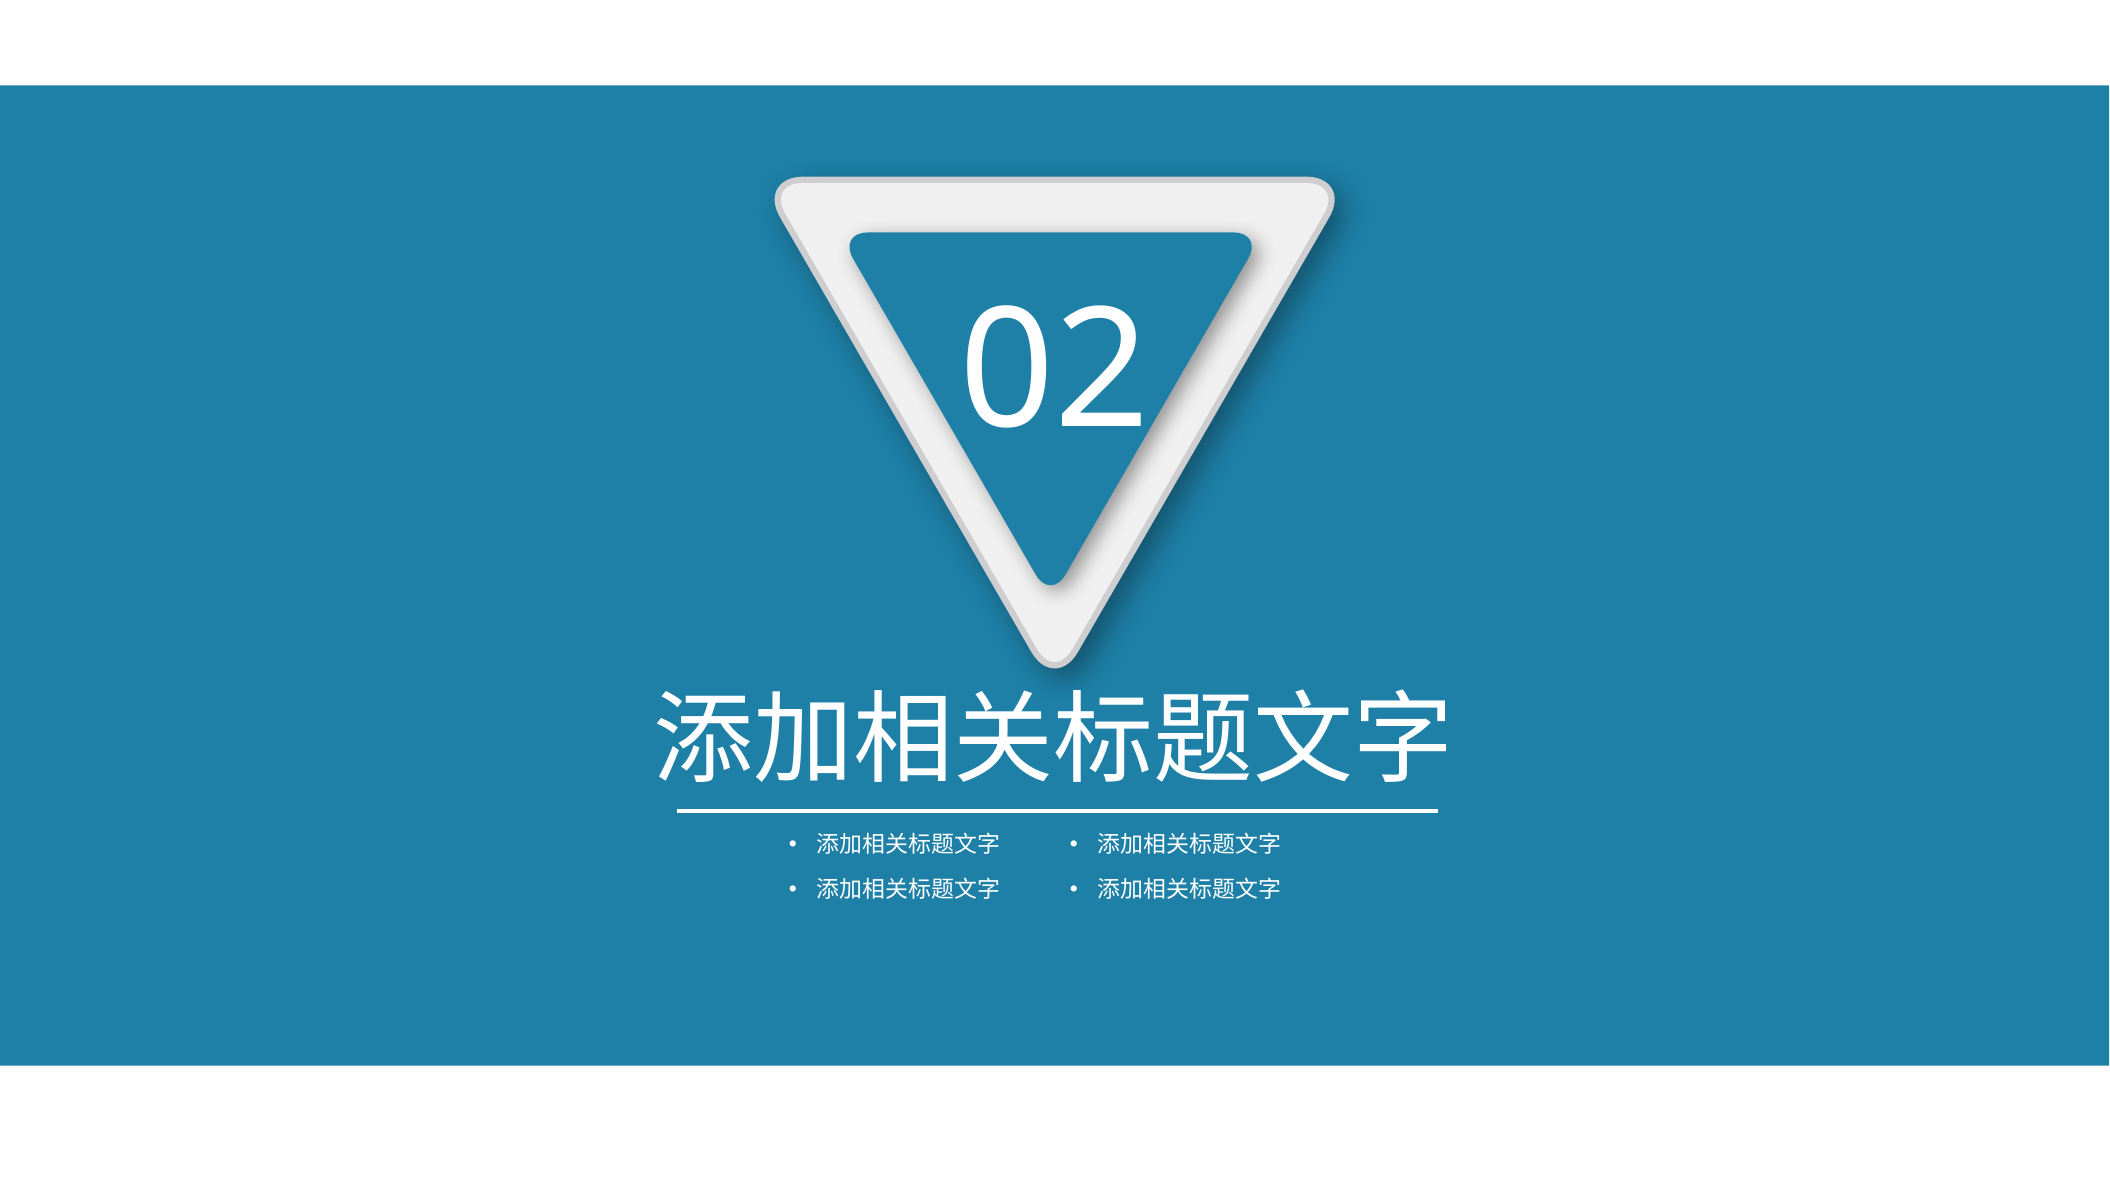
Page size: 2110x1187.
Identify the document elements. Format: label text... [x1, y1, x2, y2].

text_box 添加相关标题文字 [774, 822, 1016, 865]
text_box [0, 84, 2110, 1067]
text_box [771, 179, 1339, 671]
text_box 添加相关标题文字 [1054, 822, 1297, 865]
text_box 添加相关标题文字 [1054, 867, 1297, 910]
text_box 添加相关标题文字 [774, 867, 1016, 910]
